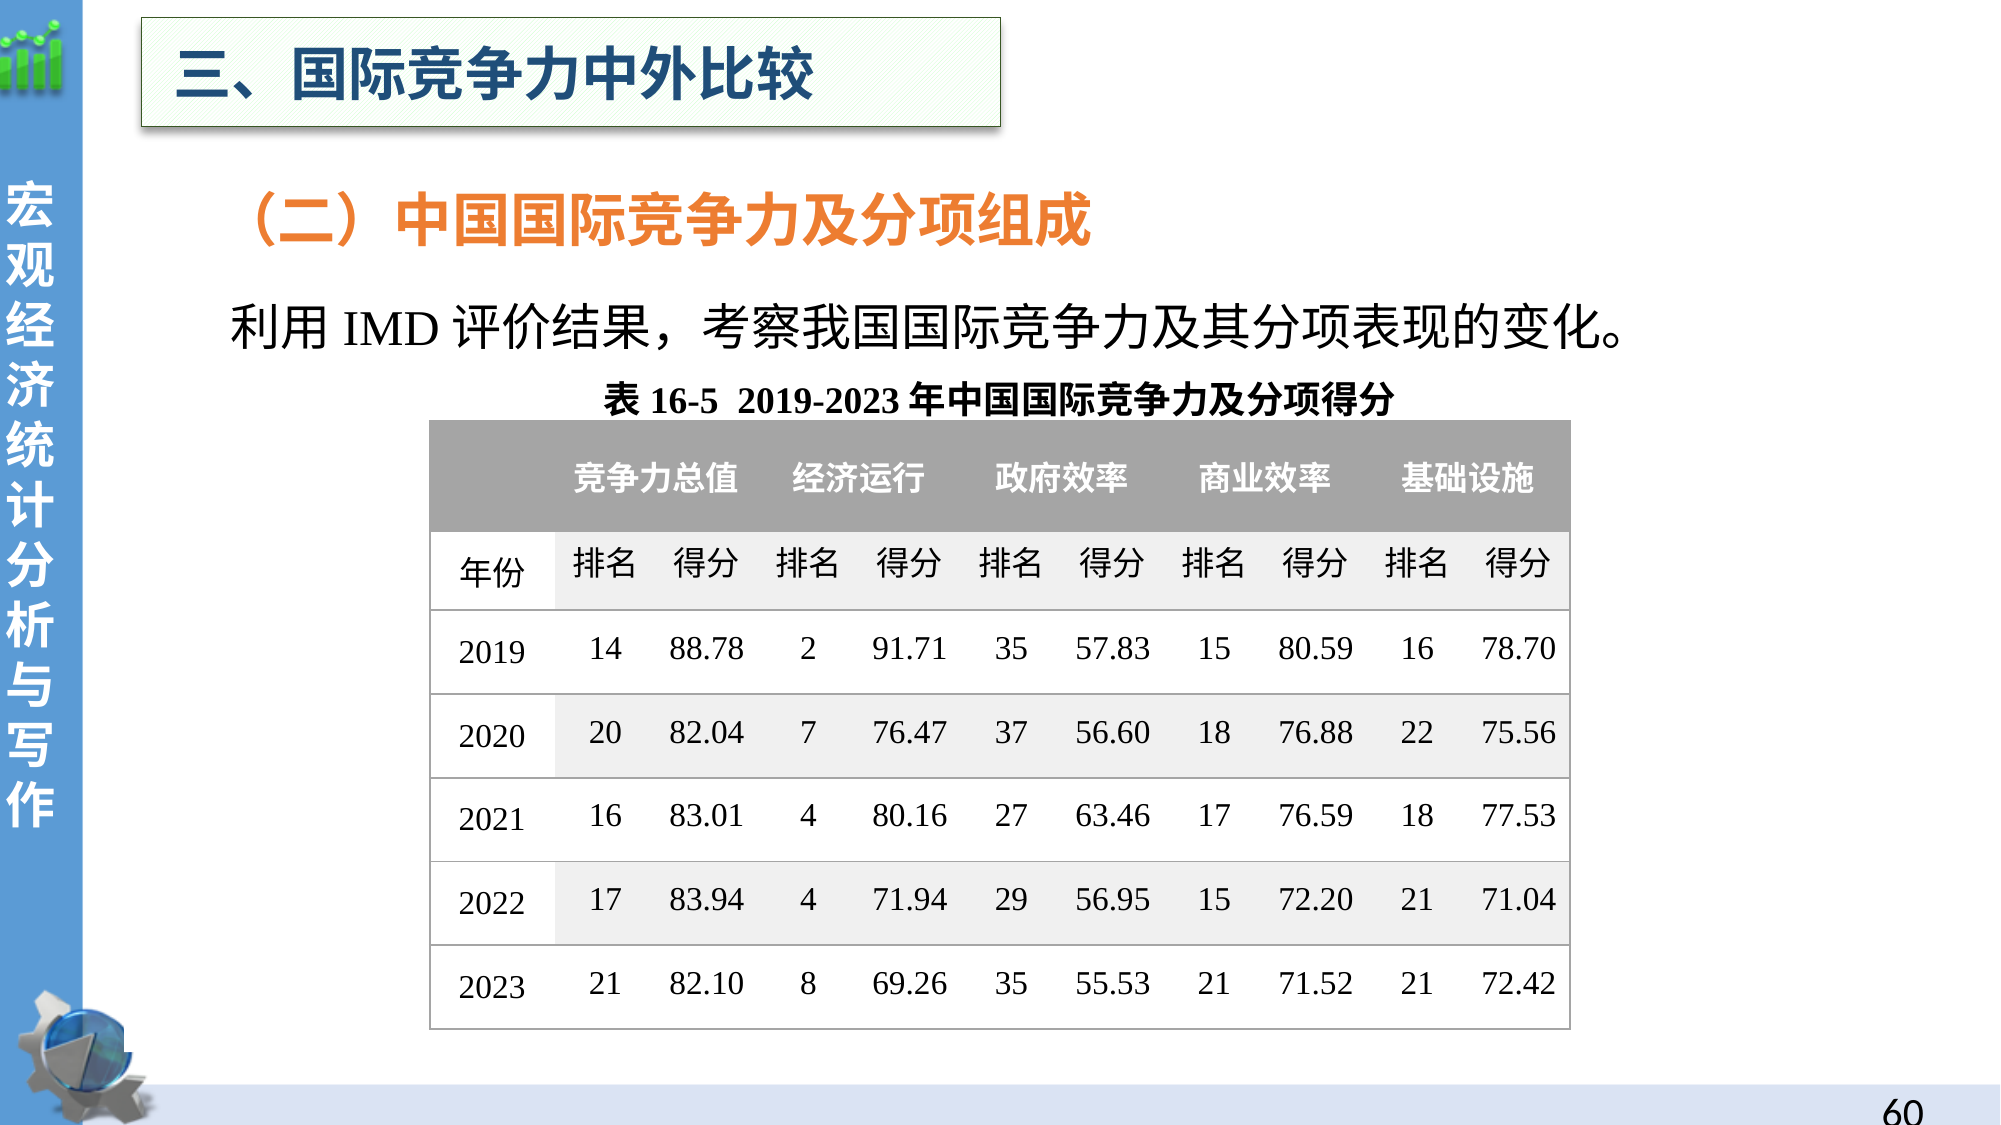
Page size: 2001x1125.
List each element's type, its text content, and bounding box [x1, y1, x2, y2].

table_cell 77.53 [1468, 779, 1569, 861]
table_cell 71.52 [1265, 946, 1367, 1028]
table_cell 21 [1164, 946, 1265, 1028]
table_cell 18 [1367, 779, 1468, 861]
table_header 商业效率 [1164, 429, 1367, 530]
table_header 竞争力总值 [555, 429, 758, 530]
table_cell 82.04 [656, 695, 758, 777]
table_cell 排名 [555, 532, 656, 609]
table_cell 80.59 [1265, 611, 1367, 693]
text_box 表16-5 2019-2023年中国国际竞争力及分项得分 [493, 346, 1507, 429]
table_cell 56.95 [1062, 862, 1164, 944]
table_cell 37 [961, 695, 1062, 777]
table_cell 得分 [1265, 532, 1367, 609]
table_cell 14 [555, 611, 656, 693]
table_cell 76.59 [1265, 779, 1367, 861]
table_cell 35 [961, 946, 1062, 1028]
picture [0, 0, 2001, 1125]
table_cell 年份 [431, 532, 555, 609]
table_cell 76.88 [1265, 695, 1367, 777]
table_cell 71.94 [859, 862, 961, 944]
table_cell 72.20 [1265, 862, 1367, 944]
table_cell 16 [555, 779, 656, 861]
table_cell 17 [555, 862, 656, 944]
table_cell 21 [1367, 946, 1468, 1028]
table_cell 2022 [431, 862, 555, 944]
table_cell 20 [555, 695, 656, 777]
table_cell 排名 [1164, 532, 1265, 609]
table_cell 17 [1164, 779, 1265, 861]
table_cell 72.42 [1468, 946, 1569, 1028]
table_cell 2021 [431, 779, 555, 861]
table_cell 2 [758, 611, 859, 693]
table_cell 35 [961, 611, 1062, 693]
table_cell 56.60 [1062, 695, 1164, 777]
table_cell 91.71 [859, 611, 961, 693]
table_header [431, 422, 555, 530]
table_cell 21 [1367, 862, 1468, 944]
table_cell 16 [1367, 611, 1468, 693]
table_cell 83.94 [656, 862, 758, 944]
table_header 经济运行 [758, 429, 961, 530]
table_cell 57.83 [1062, 611, 1164, 693]
table_cell 7 [758, 695, 859, 777]
table_cell 83.01 [656, 779, 758, 861]
table_cell 得分 [656, 532, 758, 609]
table_cell 55.53 [1062, 946, 1164, 1028]
table_cell 排名 [758, 532, 859, 609]
table_cell 排名 [961, 532, 1062, 609]
table_cell 得分 [1468, 532, 1569, 609]
text_box （二）中国国际竞争力及分项组成 利用IMD评价结果，考察我国国际竞争力及其分项表现的变化。 [124, 140, 1940, 1053]
table_cell 2023 [431, 946, 555, 1028]
table_cell 71.04 [1468, 862, 1569, 944]
text_box 59 [1786, 1085, 1940, 1125]
table_cell 排名 [1367, 532, 1468, 609]
table_cell 8 [758, 946, 859, 1028]
table_cell 21 [555, 946, 656, 1028]
table_cell 63.46 [1062, 779, 1164, 861]
table_cell 78.70 [1468, 611, 1569, 693]
table_header 基础设施 [1367, 422, 1569, 530]
table_cell 得分 [859, 532, 961, 609]
table_cell 75.56 [1468, 695, 1569, 777]
table_cell 22 [1367, 695, 1468, 777]
text_box 三、国际竞争力中外比较 [141, 17, 1000, 127]
table_header 政府效率 [961, 429, 1164, 530]
table_cell 4 [758, 779, 859, 861]
table_cell 2019 [431, 611, 555, 693]
table_cell 4 [758, 862, 859, 944]
table_cell 69.26 [859, 946, 961, 1028]
table_cell 2020 [431, 695, 555, 777]
table_cell 得分 [1062, 532, 1164, 609]
table_cell 29 [961, 862, 1062, 944]
table_cell 18 [1164, 695, 1265, 777]
table_cell 15 [1164, 862, 1265, 944]
table_cell 27 [961, 779, 1062, 861]
table_cell 80.16 [859, 779, 961, 861]
table_cell 15 [1164, 611, 1265, 693]
table_cell 76.47 [859, 695, 961, 777]
table_cell 82.10 [656, 946, 758, 1028]
table_cell 88.78 [656, 611, 758, 693]
